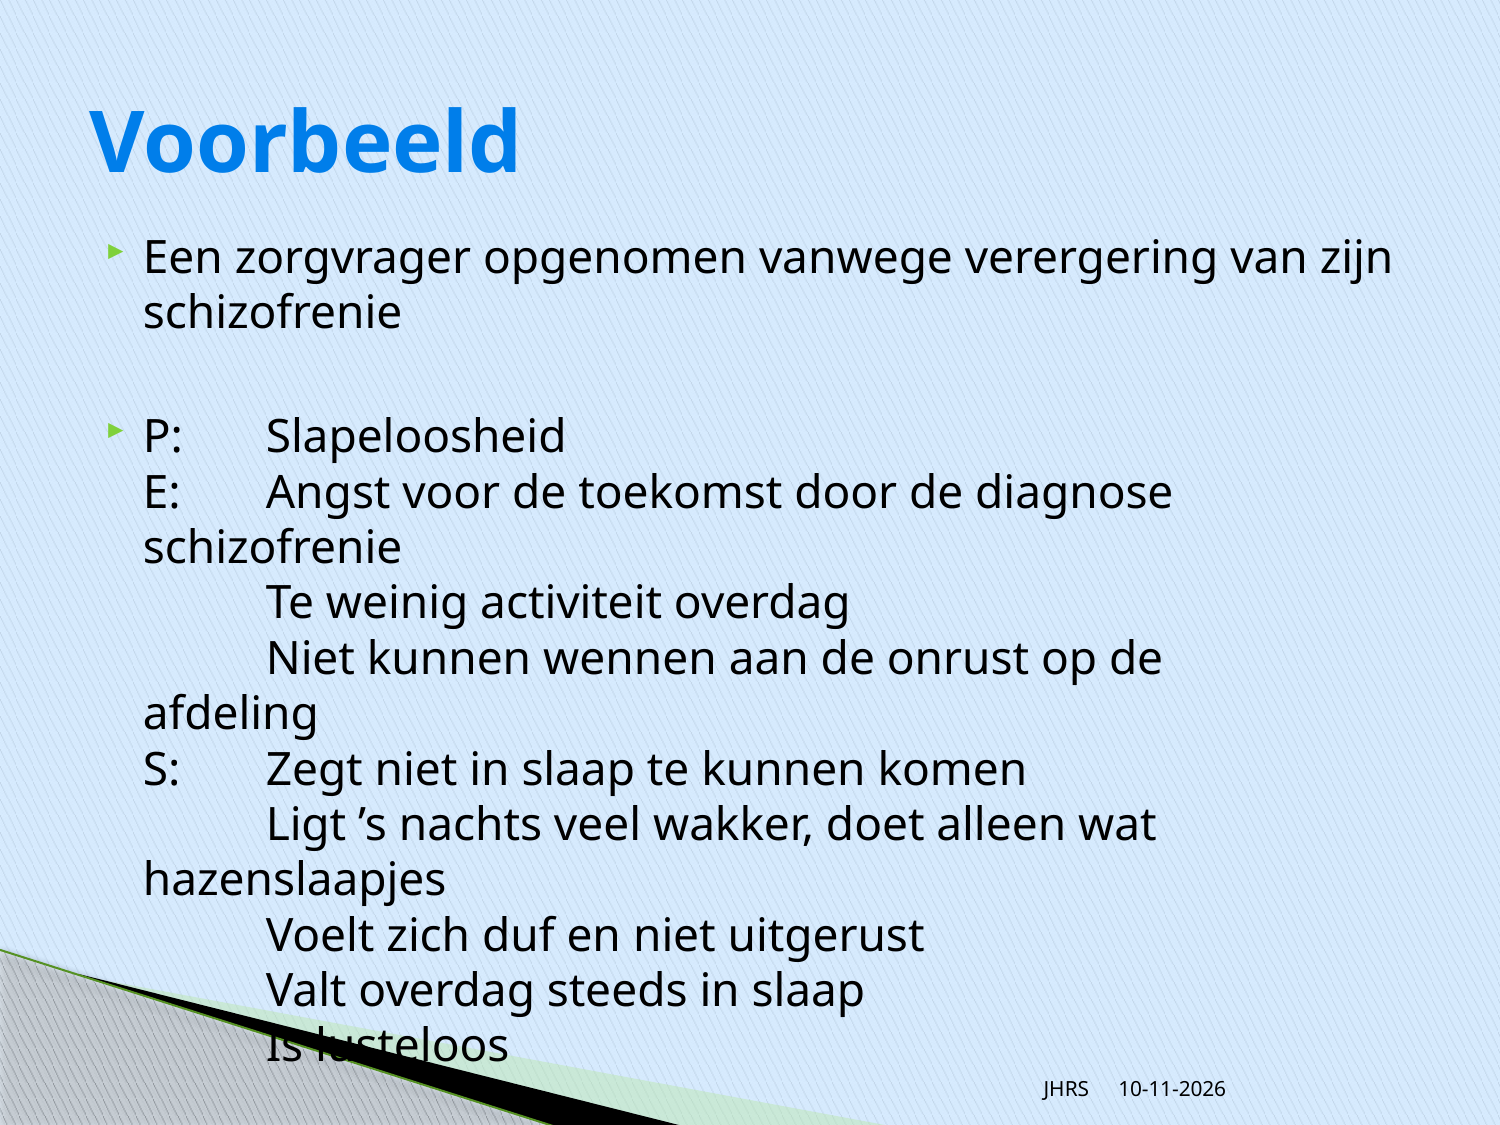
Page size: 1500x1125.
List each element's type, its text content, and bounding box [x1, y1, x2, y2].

footer JHRS [718, 1051, 1105, 1112]
title Voorbeeld [75, 45, 1425, 233]
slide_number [1105, 1051, 1419, 1112]
list Een zorgvrager opgenomen vanwege verergering van zijn schizofrenie P: Slapeloosheid E: Angst voor de toekomst door de diagnose schizofrenie Te weinig activiteit overdag Niet kunnen wennen aan de onrust op de afdeling S: Zegt niet in slaap te kunnen komen Ligt ’s nachts veel wakker, doet alleen wat hazenslaapjes Voelt zich duf en niet uitgerust Valt overdag steeds in slaap Is lusteloos [75, 233, 1424, 1083]
